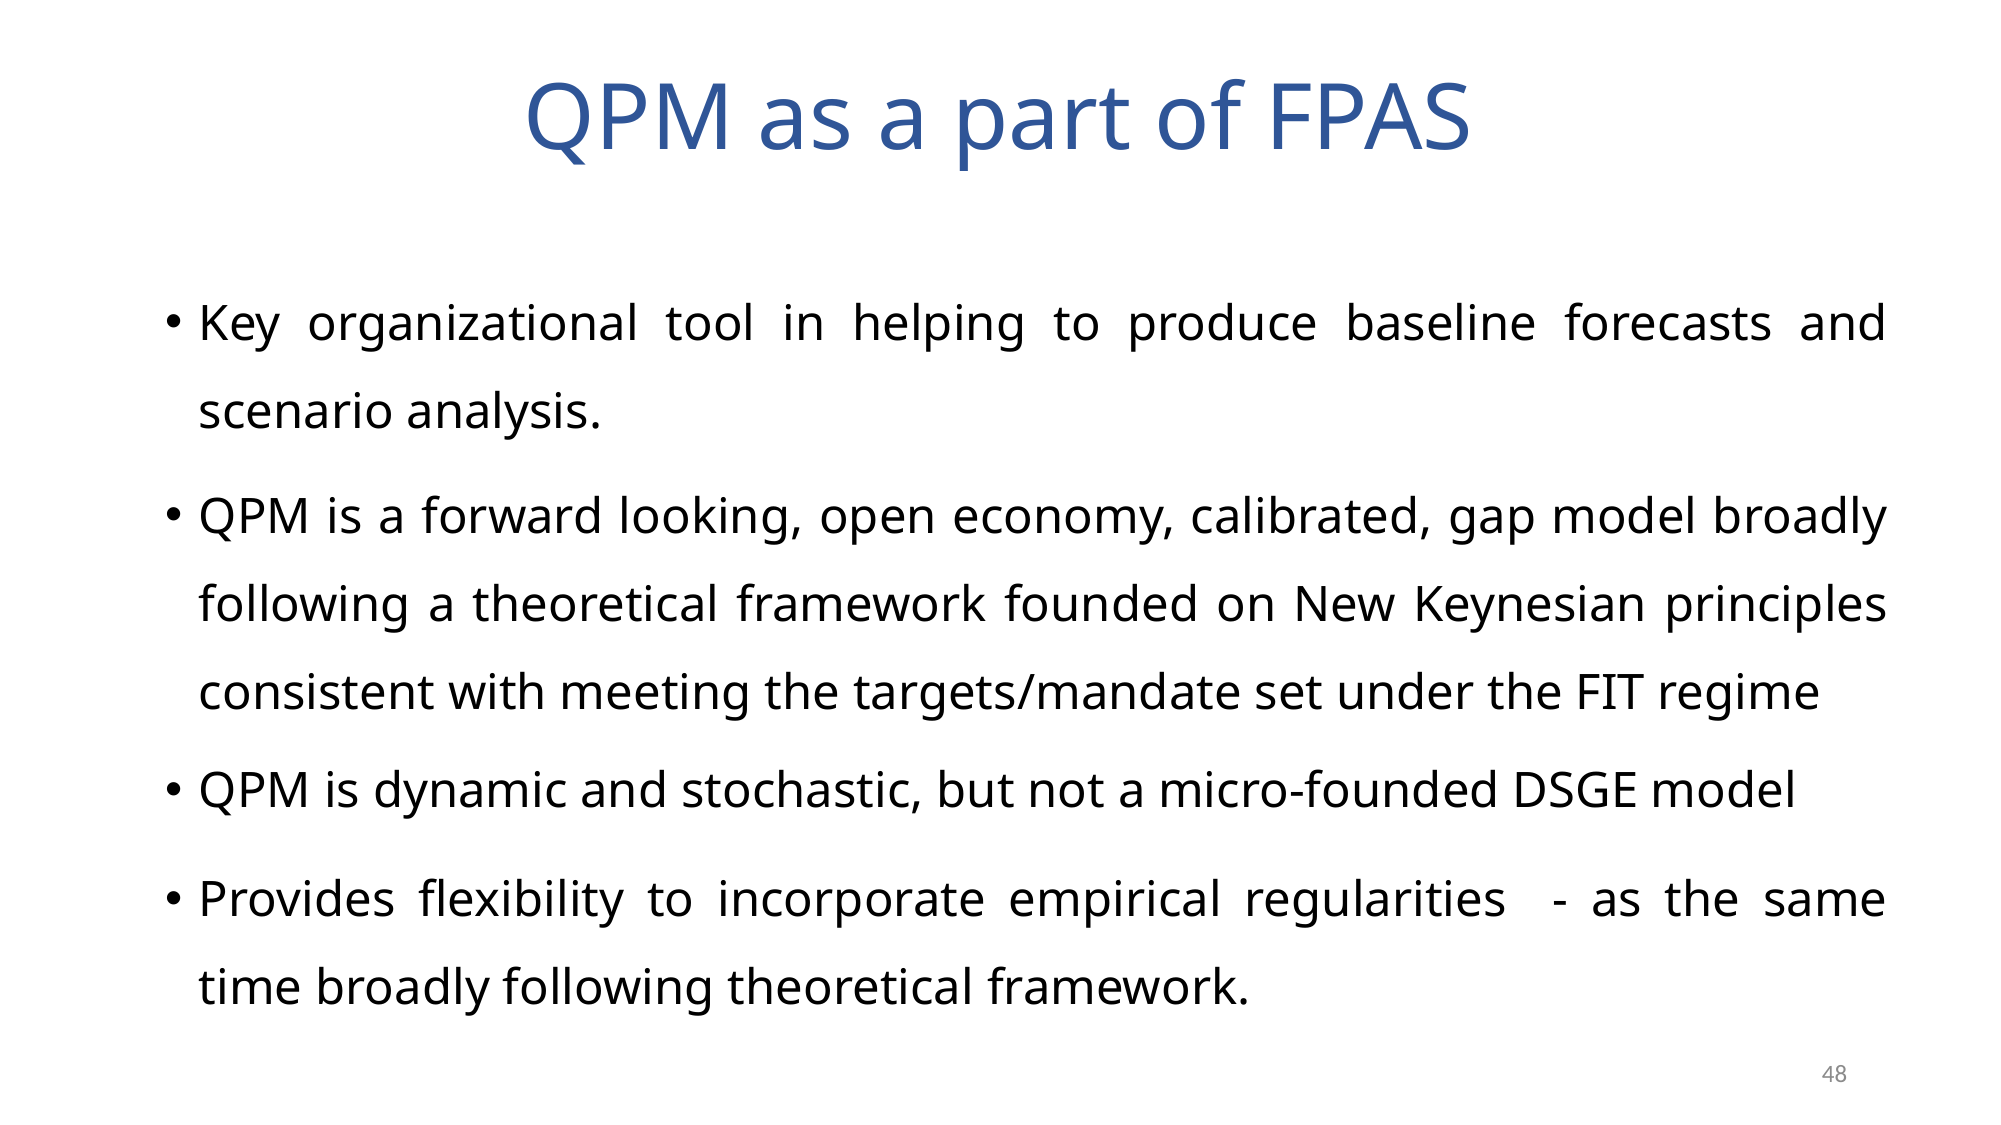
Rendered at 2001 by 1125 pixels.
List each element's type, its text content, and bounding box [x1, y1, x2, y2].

list Key organizational tool in helping to produce baseline forecasts and scenario analysis. QPM is a forward looking, open economy, calibrated, gap model broadly following a theoretical framework founded on New Keynesian principles consistent with meeting the targets/mandate set under the FIT regime QPM is dynamic and stochastic, but not a micro-founded DSGE model Provides flexibility to incorporate empirical regularities - as the same time broadly following theoretical framework. [150, 254, 1906, 1037]
slide_number 48 [1412, 1042, 1863, 1103]
title QPM as a part of FPAS [312, 36, 1686, 203]
